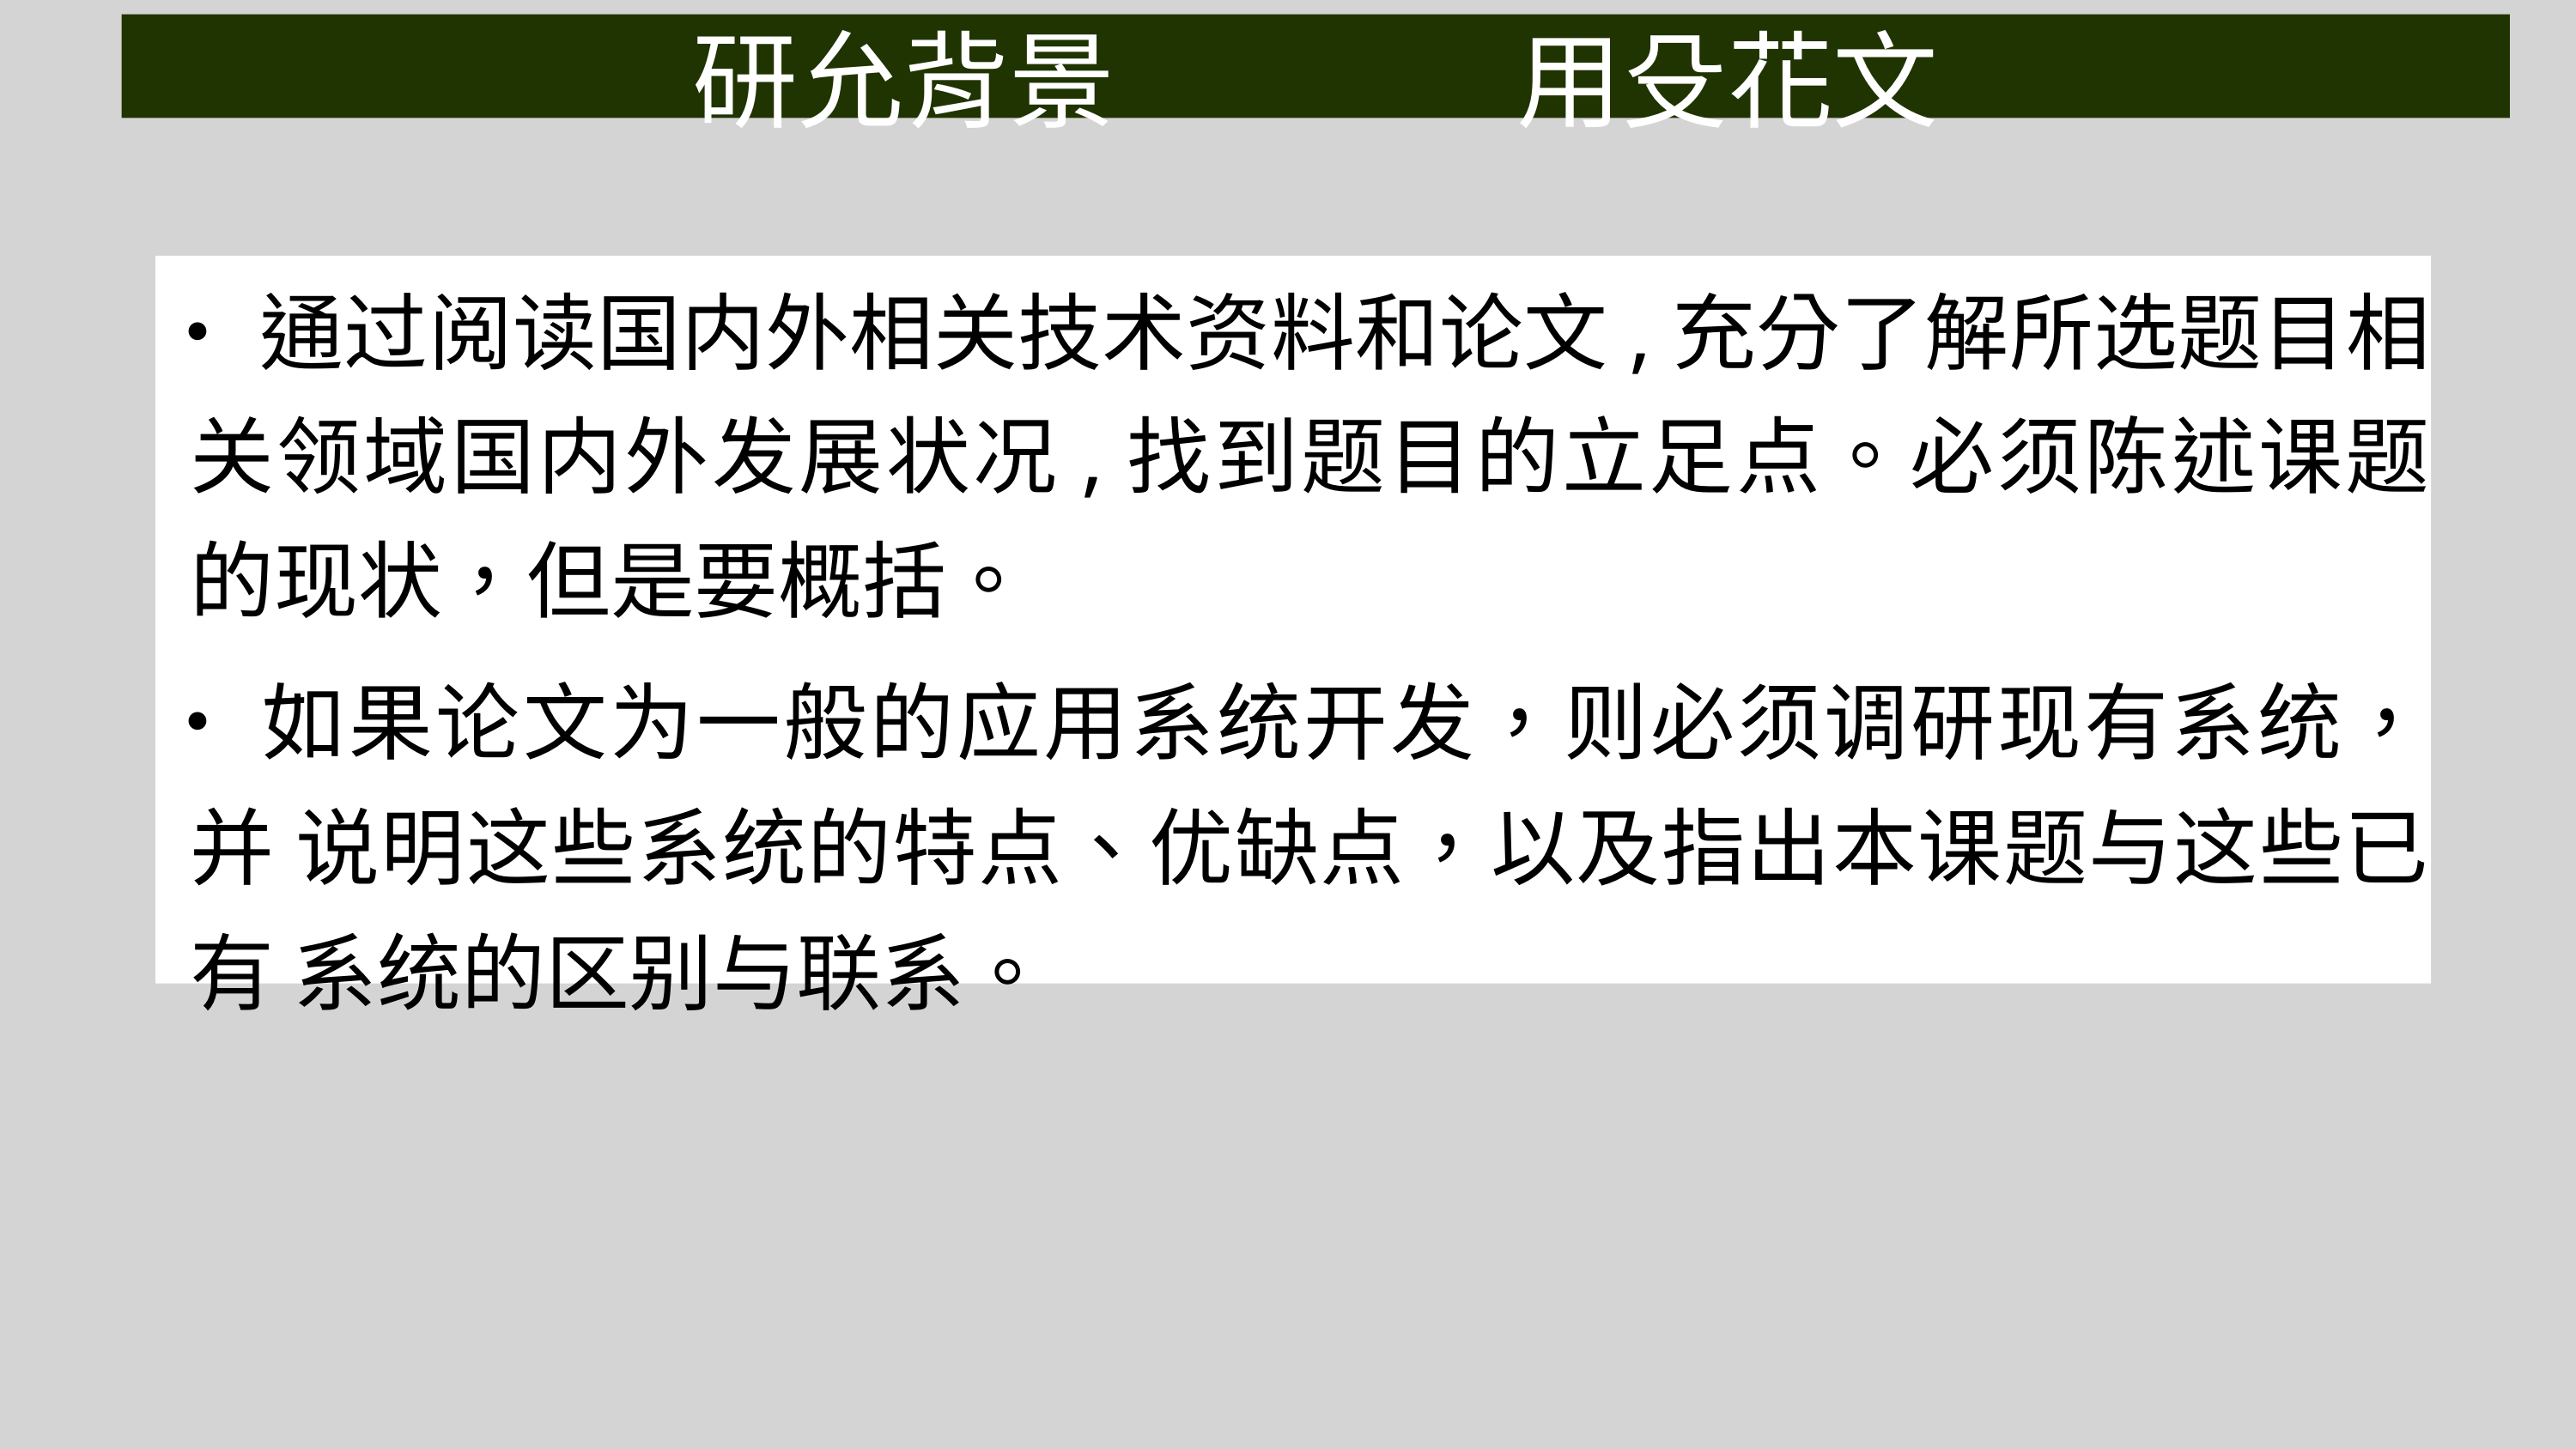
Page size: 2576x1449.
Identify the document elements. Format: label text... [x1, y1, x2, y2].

text_box 研允背景 用殳花文 [121, 14, 2510, 118]
text_box •通过阅读国内外相关技术资料和论文,充分了解所选题目相 关领域国内外发展状况,找到题目的立足点。必须陈述课题 的现状，但是要概括。 •如果论文为一般的应用系统开发，则必须调研现有系统，并 说明这些系统的特点、优缺点，以及指出本课题与这些已有 系统的区别与联系。 [155, 255, 2432, 984]
